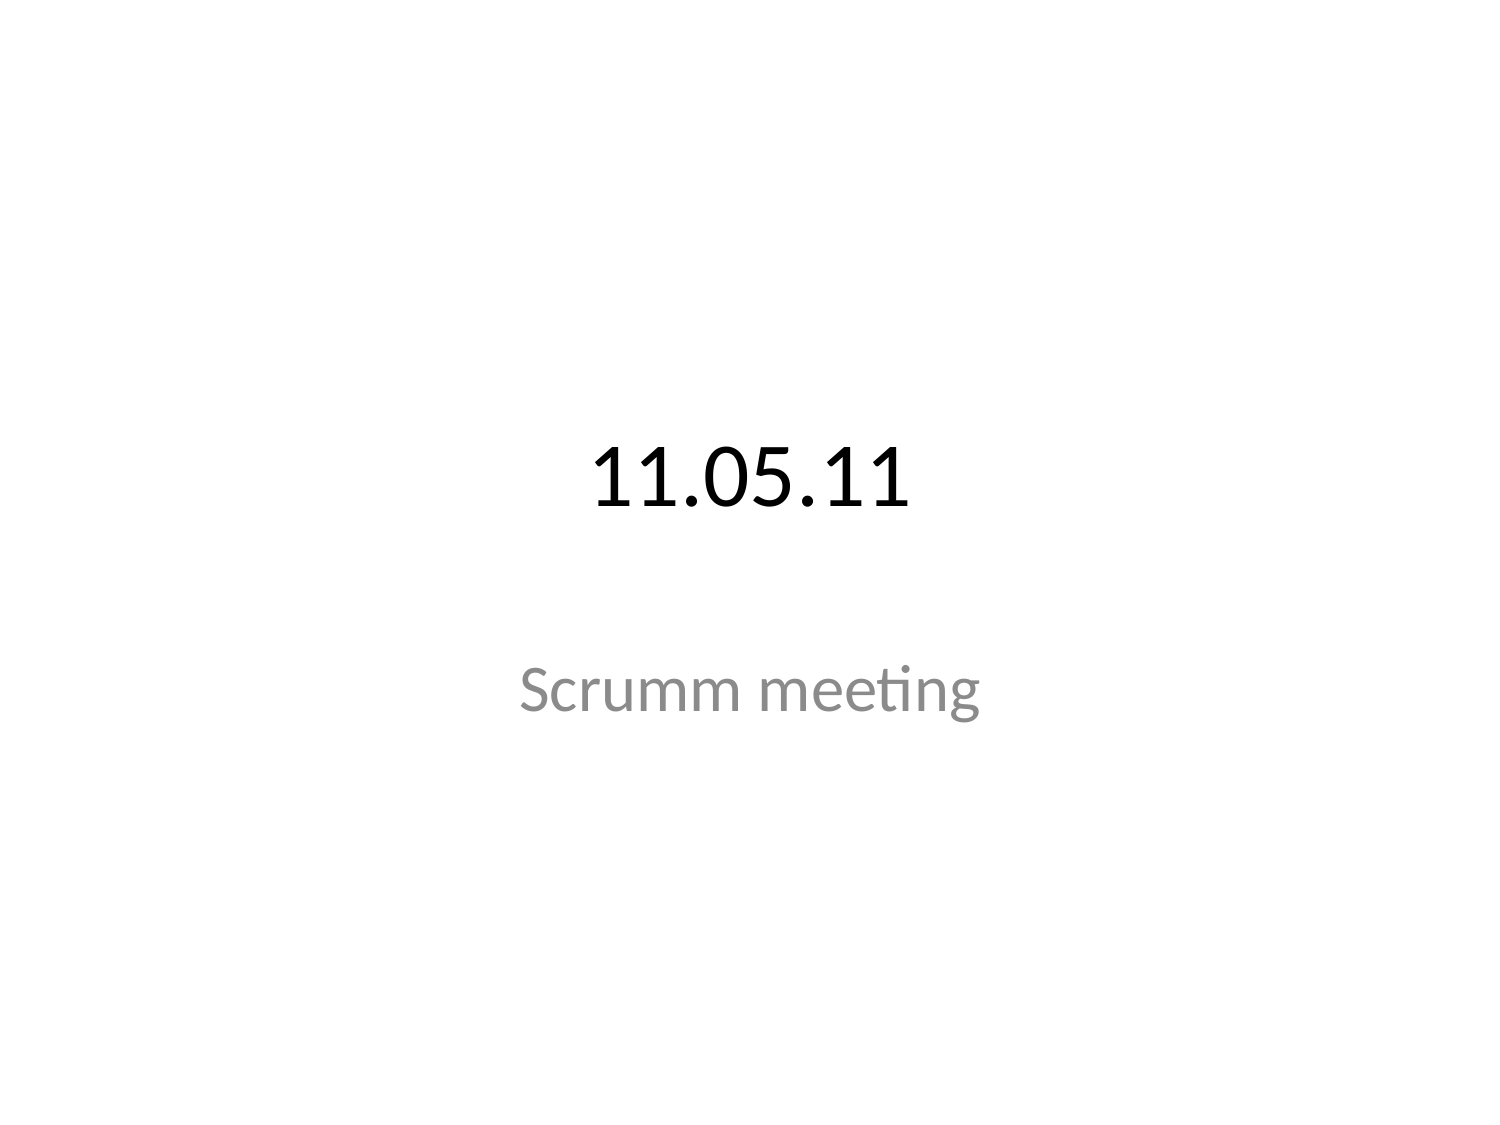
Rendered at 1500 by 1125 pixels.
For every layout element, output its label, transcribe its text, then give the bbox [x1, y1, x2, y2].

title 11.05.11 [112, 349, 1388, 591]
subtitle Scrumm meeting [225, 637, 1275, 925]
